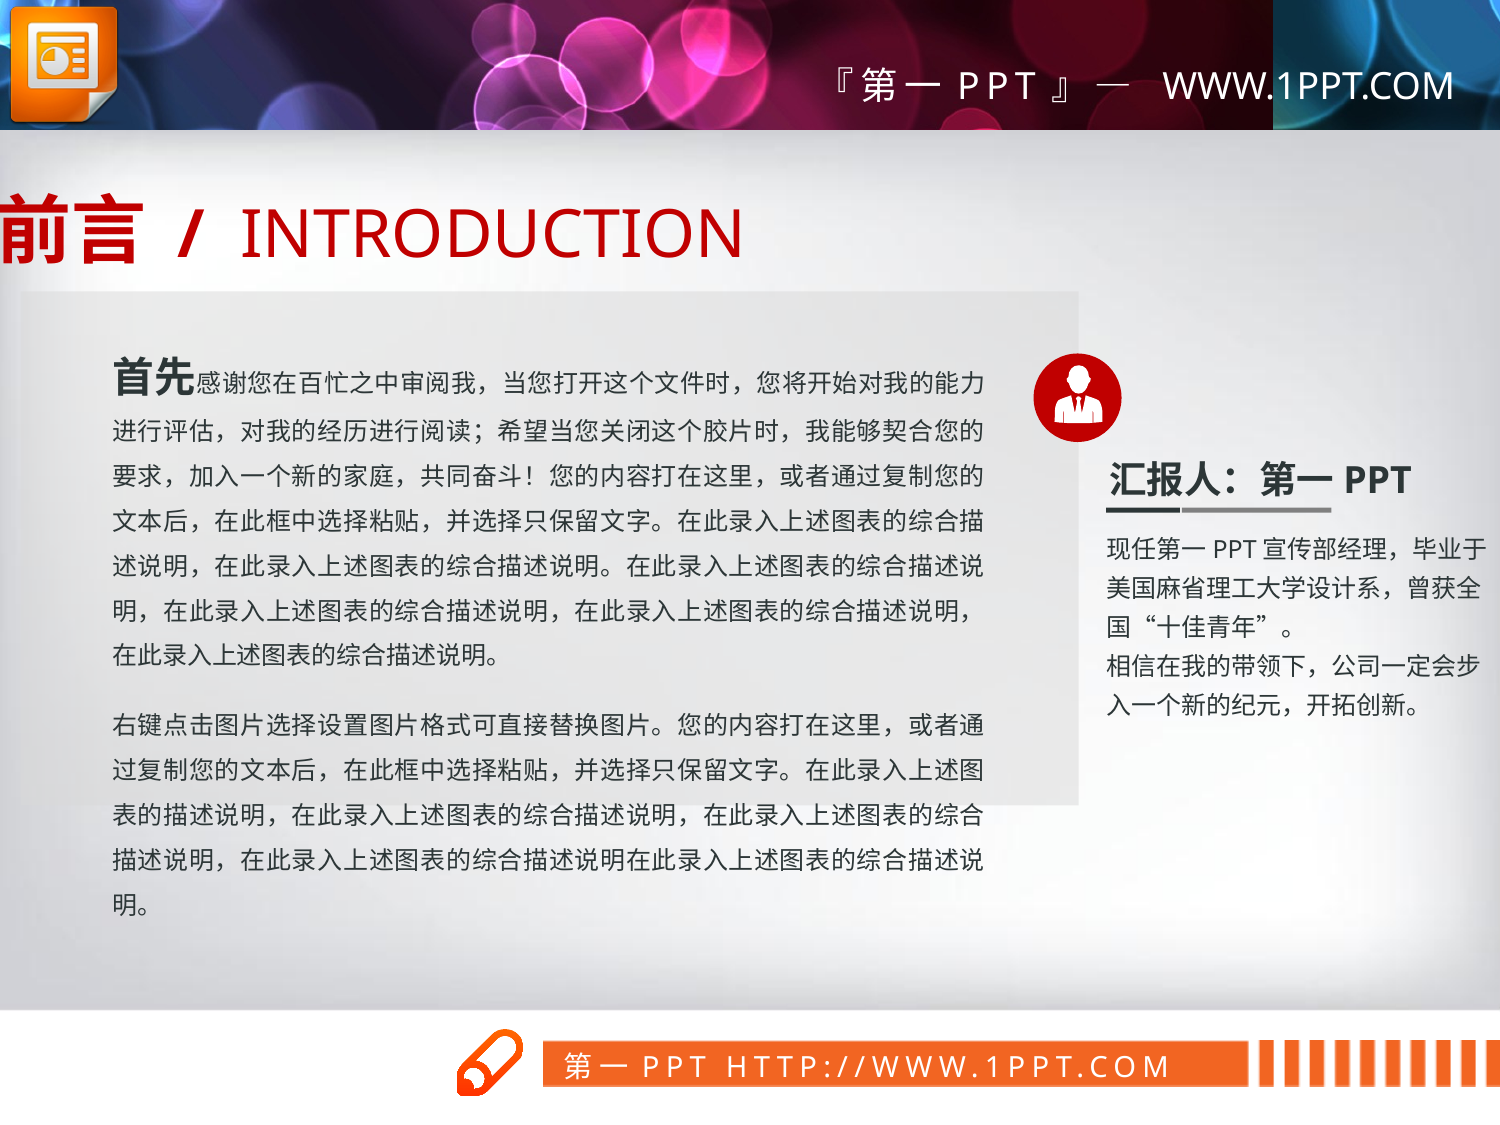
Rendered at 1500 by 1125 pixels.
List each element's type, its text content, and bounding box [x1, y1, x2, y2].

picture [543, 1040, 1500, 1087]
text_box 现任第一PPT宣传部经理，毕业于美国麻省理工大学设计系，曾获全国“十佳青年”。 相信在我的带领下，公司一定会步入一个新的纪元，开拓创新。 [1095, 518, 1500, 725]
text_box 前言 / INTRODUCTION [0, 172, 767, 283]
text_box [20, 291, 1079, 806]
text_box 首先感谢您在百忙之中审阅我，当您打开这个文件时，您将开始对我的能力进行评估，对我的经历进行阅读；希望当您关闭这个胶片时，我能够契合您的要求，加入一个新的家庭，共同奋斗！您的内容打在这里，或者通过复制您的文本后，在此框中选择粘贴，并选择只保留文字。在此录入上述图表的综合描述说明，在此录入上述图表的综合描述说明。在此录入上述图表的综合描述说明，在此录入上述图表的综合描述说明，在此录入上述图表的综合描述说明，在此录入上述图表的综合描述说明。 右键点击图片选择设置图片格式可直接替换图片。您的内容打在这里，或者通过复制您的文本后，在此框中选择粘贴，并选择只保留文字。在此录入上述图表的描述说明，在此录入上述图表的综合描述说明，在此录入上述图表的综合描述说明，在此录入上述图表的综合描述说明在此录入上述图表的综合描述说明。 [97, 318, 1001, 927]
text_box [1106, 507, 1180, 513]
picture [0, 0, 1500, 1012]
text_box 汇报人：第一PPT [1098, 450, 1424, 508]
text_box [1181, 507, 1332, 513]
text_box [1033, 353, 1122, 443]
